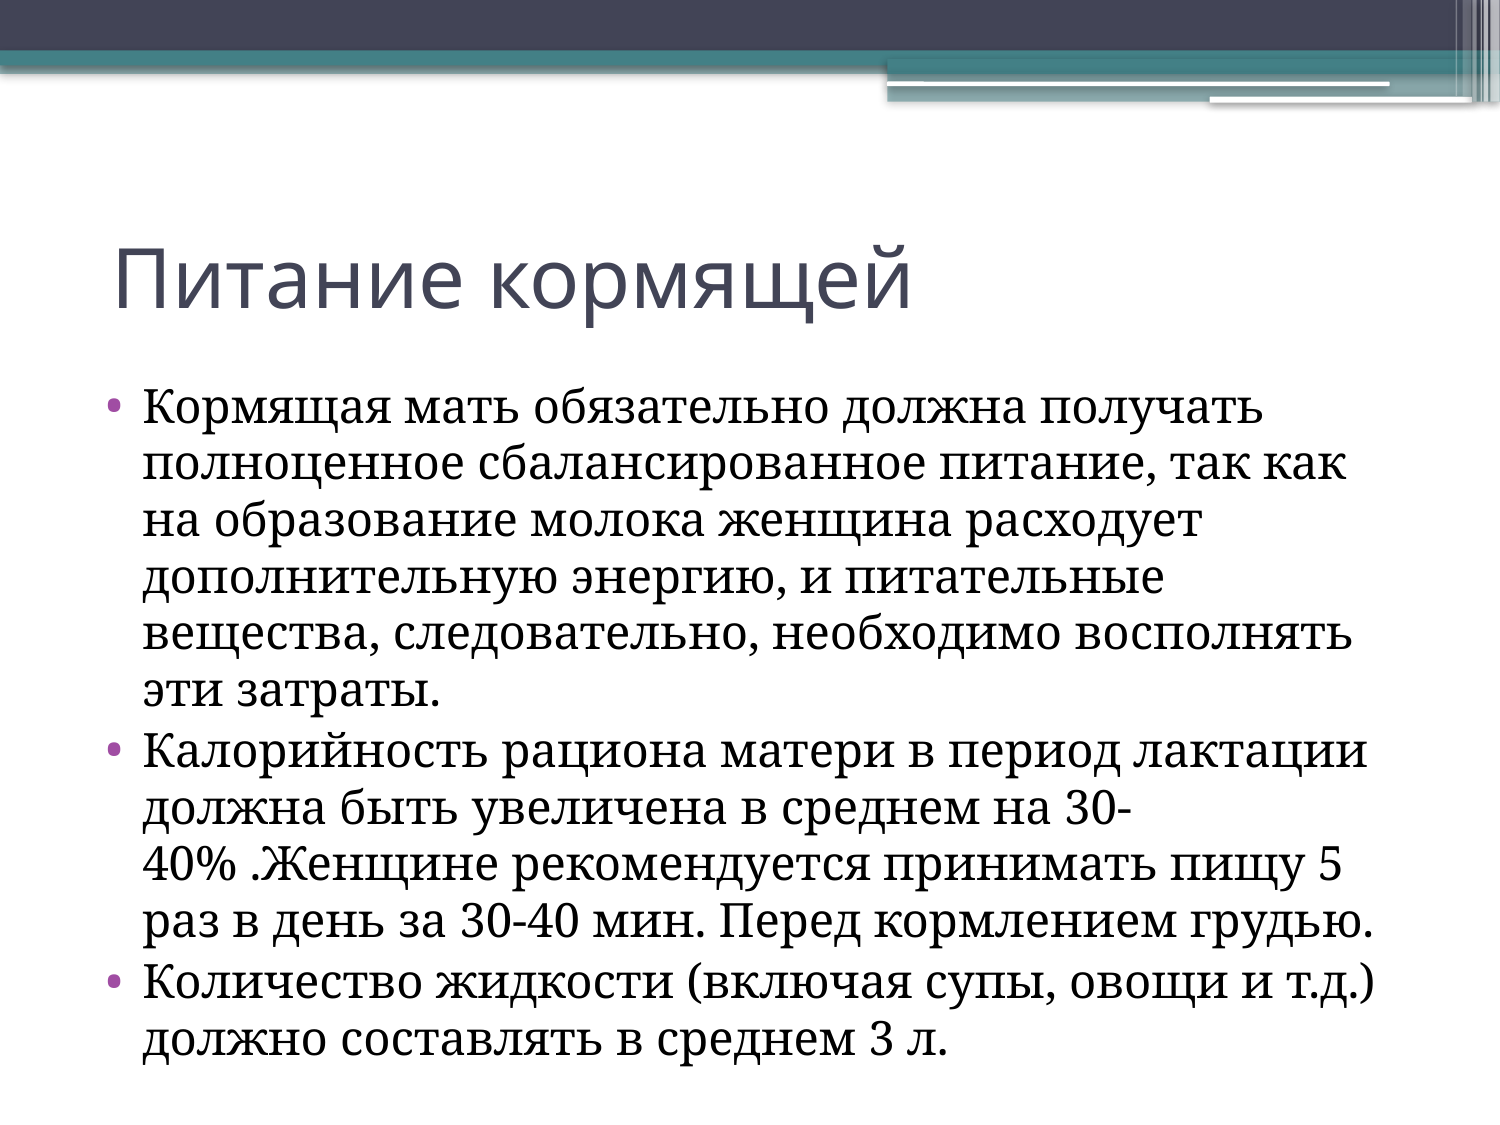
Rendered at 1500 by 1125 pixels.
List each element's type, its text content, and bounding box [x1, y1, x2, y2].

title Питание кормящей [75, 187, 1425, 363]
list Кормящая мать обязательно должна получать полноценное сбалансированное питание, так как на образование молока женщина расходует дополнительную энергию, и питательные вещества, следовательно, необходимо восполнять эти затраты. Калорийность рациона матери в период лактации должна быть увеличена в среднем на 30-40% .Женщине рекомендуется принимать пищу 5 раз в день за 30-40 мин. Перед кормлением грудью. Количество жидкости (включая супы, овощи и т.д.) должно составлять в среднем 3 л. [75, 368, 1425, 1079]
